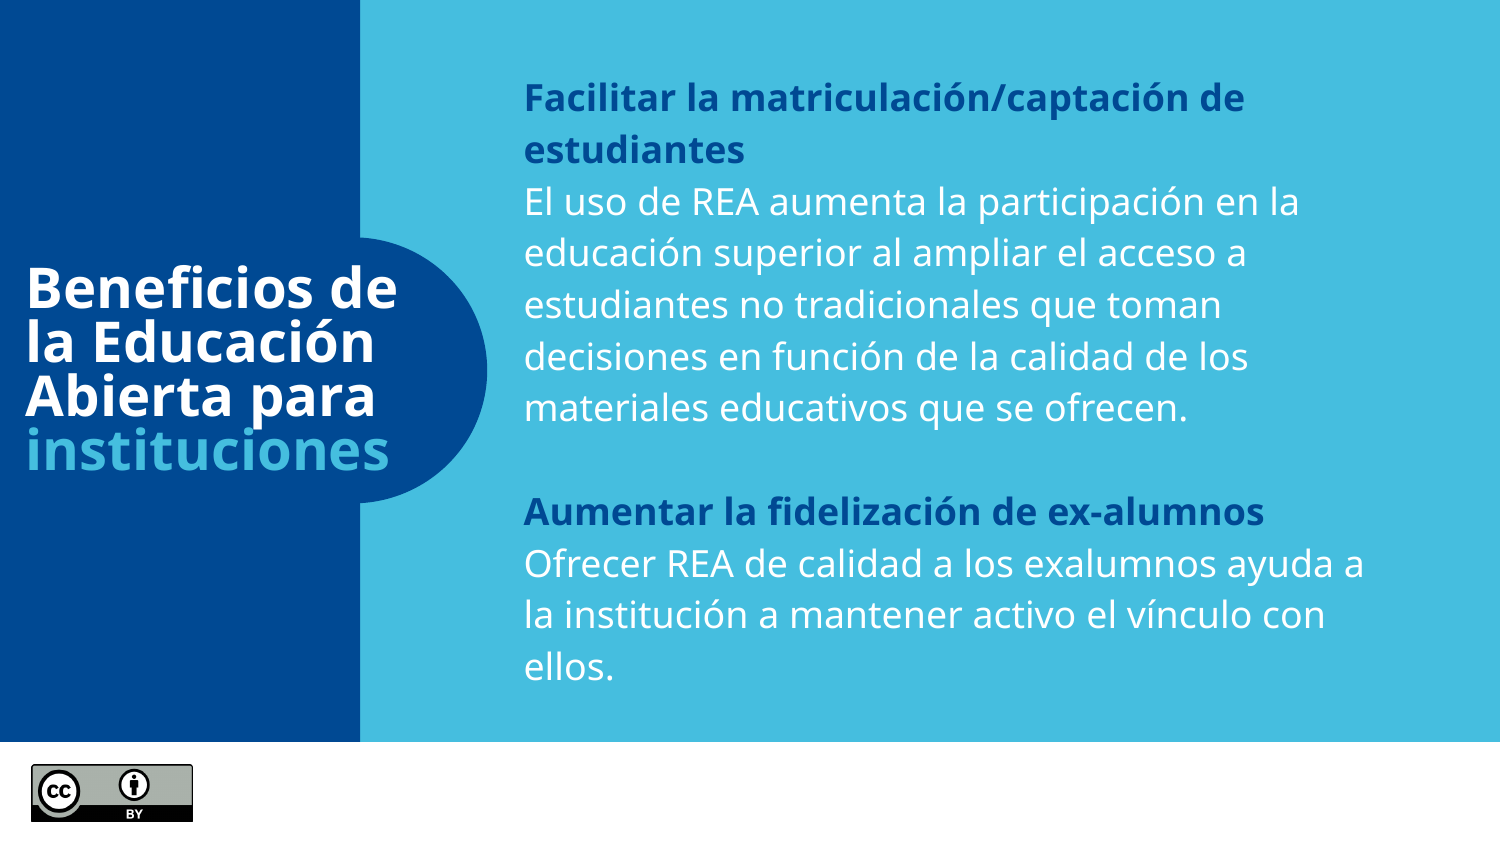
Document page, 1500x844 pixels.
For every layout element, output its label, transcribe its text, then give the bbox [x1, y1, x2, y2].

text_box [0, 742, 1500, 844]
text_box Beneficios de la Educación Abierta para instituciones [10, 250, 425, 497]
text_box [311, 497, 394, 504]
picture [31, 764, 193, 822]
text_box [295, 237, 410, 250]
text_box [0, 0, 361, 742]
text_box [425, 258, 488, 483]
text_box Facilitar la matriculación/captación de estudiantes El uso de REA aumenta la participación en la educación superior al ampliar el acceso a estudiantes no tradicionales que toman decisiones en función de la calidad de los materiales educativos que se ofrecen. Aumentar la fidelización de ex-alumnos Ofrecer REA de calidad a los exalumnos ayuda a la institución a mantener activo el vínculo con ellos. [508, 52, 1407, 736]
